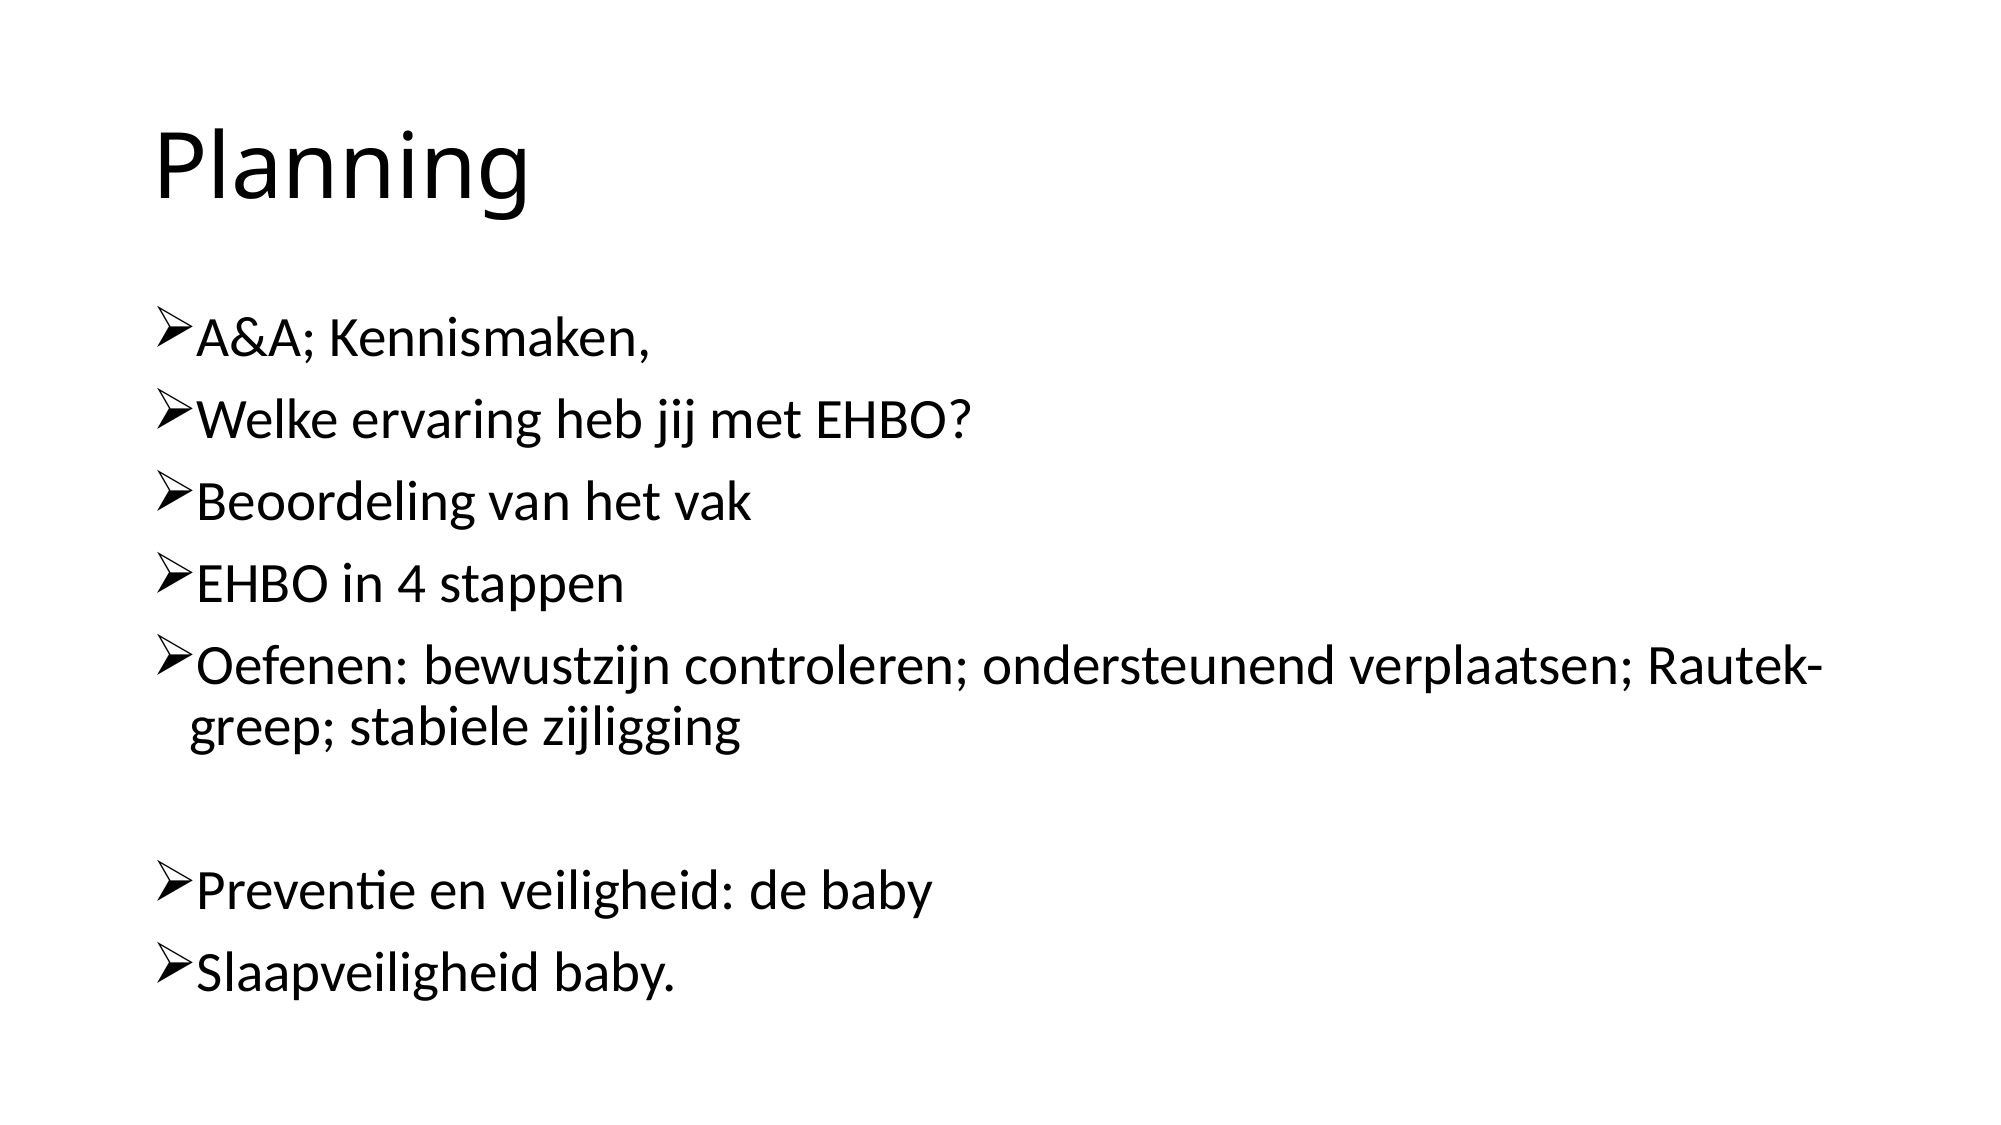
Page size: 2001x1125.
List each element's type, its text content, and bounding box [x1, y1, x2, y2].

list A&A; Kennismaken, Welke ervaring heb jij met EHBO? Beoordeling van het vak EHBO in 4 stappen Oefenen: bewustzijn controleren; ondersteunend verplaatsen; Rautek-greep; stabiele zijligging Preventie en veiligheid: de baby Slaapveiligheid baby. [137, 299, 1863, 1014]
title Planning [137, 59, 1863, 278]
